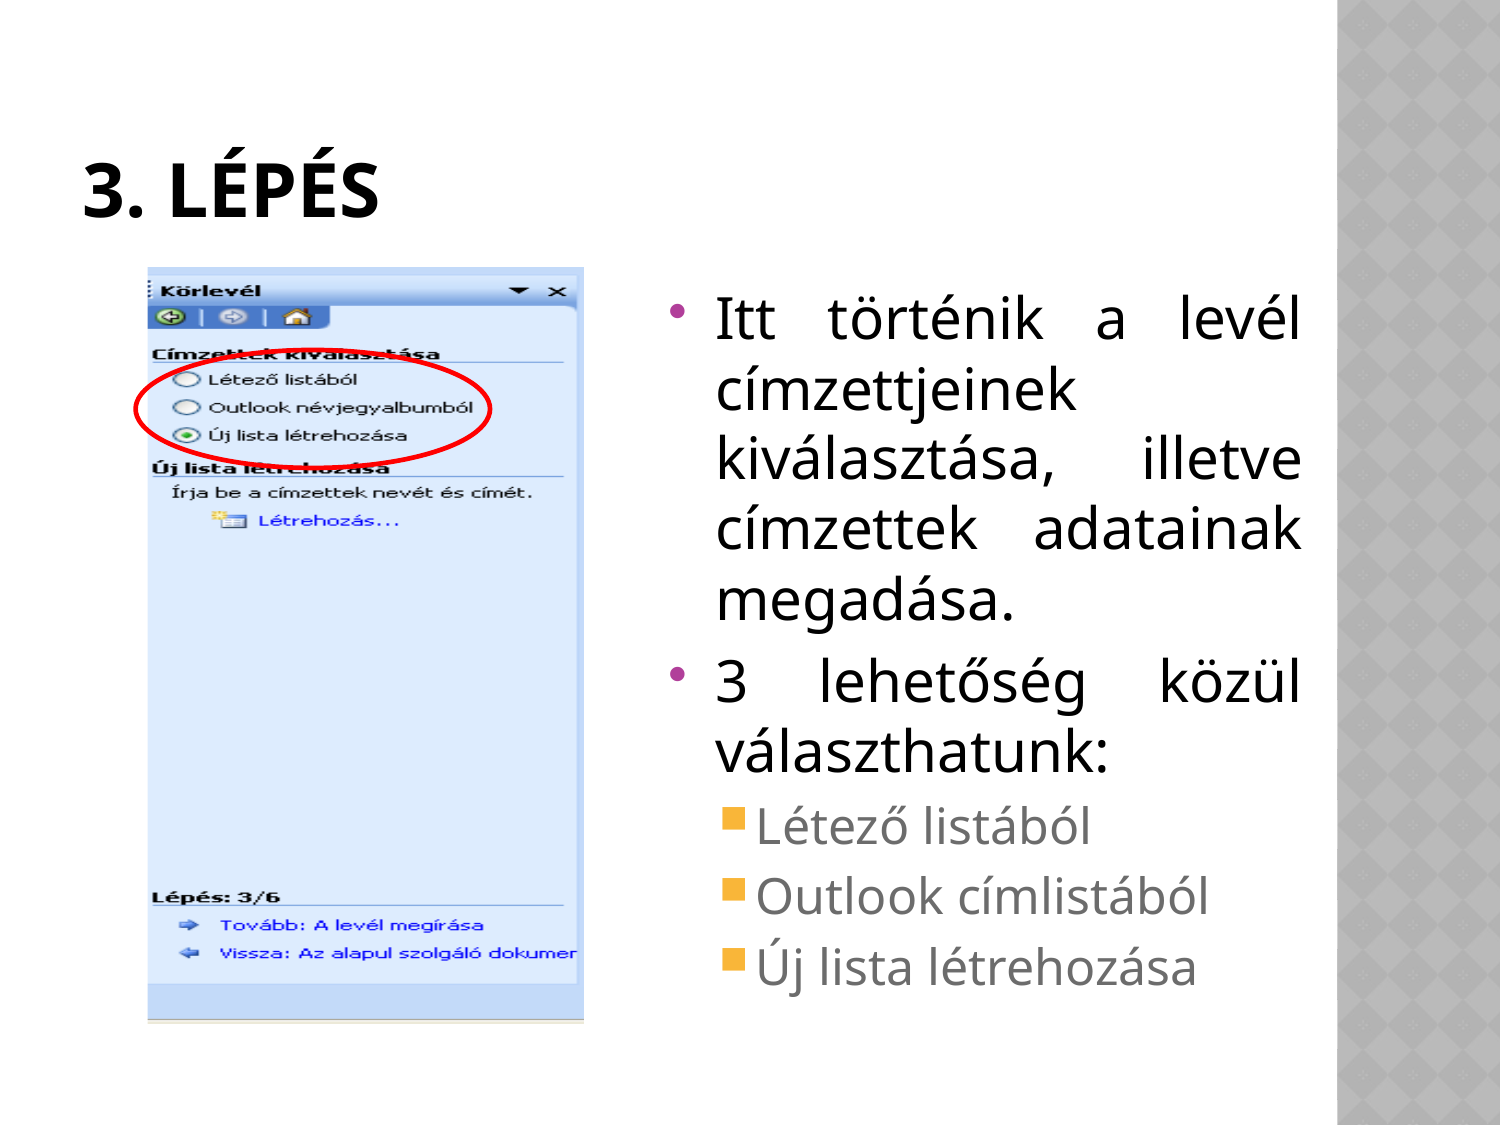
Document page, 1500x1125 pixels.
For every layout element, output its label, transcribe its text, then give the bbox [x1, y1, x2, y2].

title 3. LÉPÉS [75, 45, 1425, 233]
list Itt történik a levél címzettjeinek kiválasztása, illetve címzettek adatainak megadása. 3 lehetőség közül választhatunk: Létező listából Outlook címlistából Új lista létrehozása [655, 273, 1319, 1017]
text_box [135, 266, 585, 1024]
